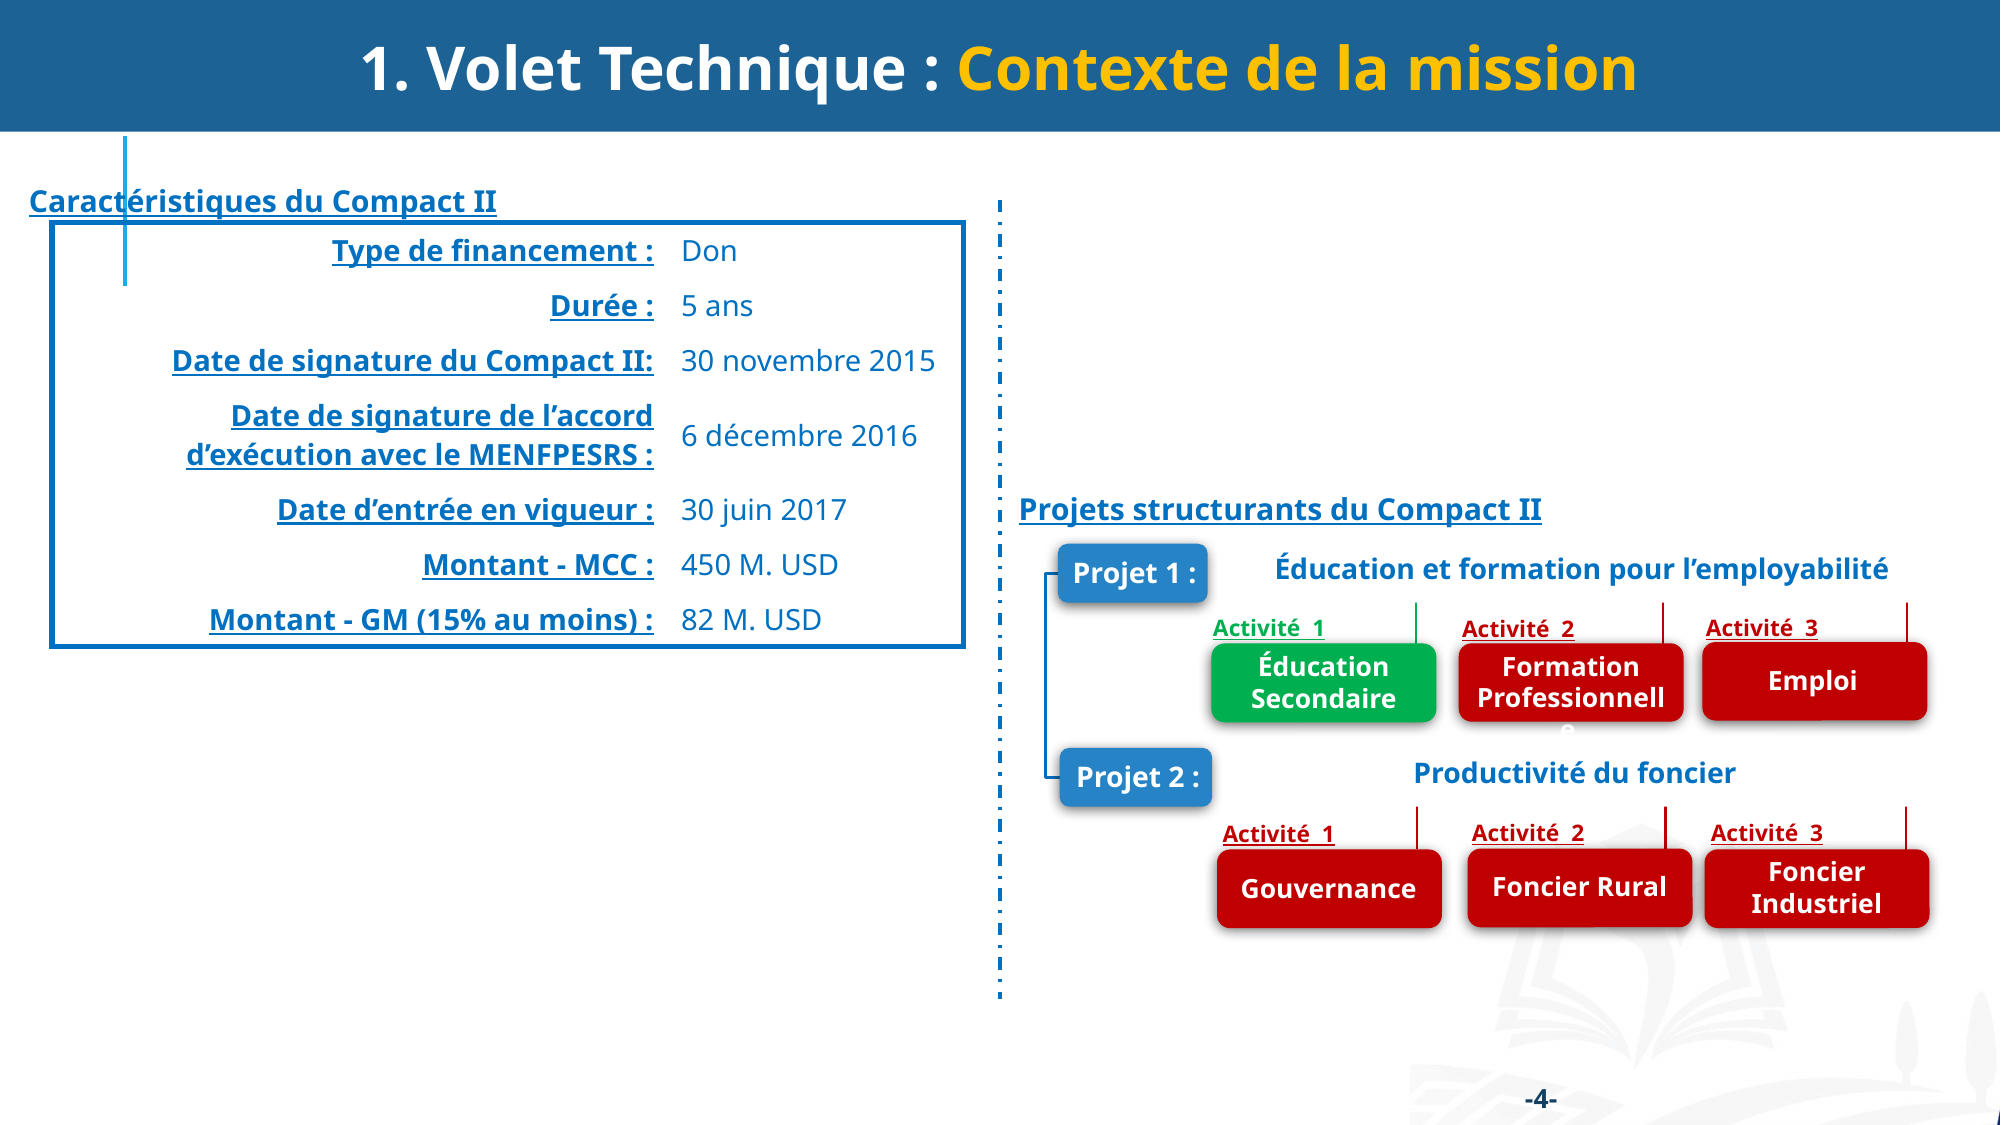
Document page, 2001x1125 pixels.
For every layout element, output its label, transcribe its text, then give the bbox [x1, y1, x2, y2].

table_cell Montant - MCC : [55, 536, 668, 591]
table_cell 450 M. USD [668, 536, 961, 591]
table_cell 5 ans [668, 278, 961, 333]
text_box Caractéristiques du Compact II [14, 174, 512, 226]
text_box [1703, 811, 1930, 929]
text_box Formation Professionnelle [1458, 642, 1684, 742]
table_cell Montant - GM (15% au moins) : [55, 591, 668, 644]
table_header Don [668, 225, 961, 278]
table_cell Date de signature du Compact II: [55, 333, 668, 388]
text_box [1205, 606, 1437, 723]
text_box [1464, 811, 1693, 928]
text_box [1059, 747, 1953, 807]
table_cell 82 M. USD [668, 591, 961, 644]
picture [1409, 759, 2000, 1125]
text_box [1215, 811, 1443, 929]
table_cell 30 juin 2017 [668, 481, 961, 536]
table_header Type de financement : [55, 225, 668, 278]
table_cell Date d’entrée en vigueur : [55, 481, 668, 536]
text_box 1. Volet Technique : Contexte de la mission [0, 0, 2000, 133]
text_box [1057, 543, 1953, 603]
text_box Emploi [1700, 656, 1926, 703]
text_box Activité 3 [1690, 610, 1833, 649]
table_cell Date de signature de l’accord d’exécution avec le MENFPESRS : [55, 388, 668, 481]
text_box Projets structurants du Compact II [1006, 483, 1557, 535]
table_cell 30 novembre 2015 [668, 333, 961, 388]
text_box [1702, 642, 1928, 721]
text_box Activité 2 [1447, 610, 1590, 650]
table_cell 6 décembre 2016 [668, 388, 961, 481]
table_cell Durée : [55, 278, 668, 333]
